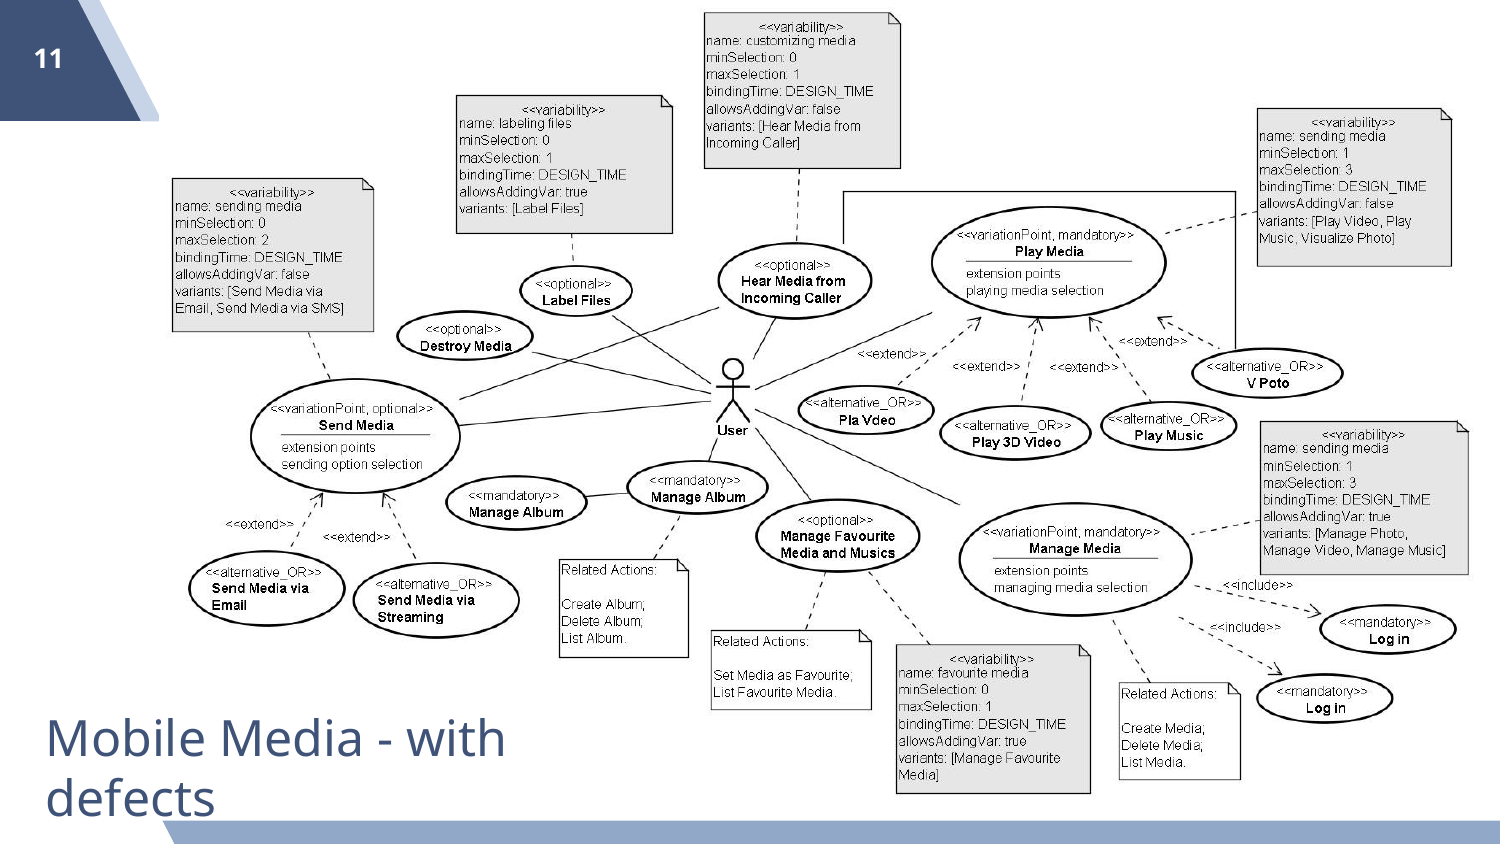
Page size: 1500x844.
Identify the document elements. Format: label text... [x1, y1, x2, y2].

slide_number ‹#› [0, 0, 98, 121]
title Mobile Media - with defects [30, 705, 585, 828]
picture [159, 7, 1479, 807]
